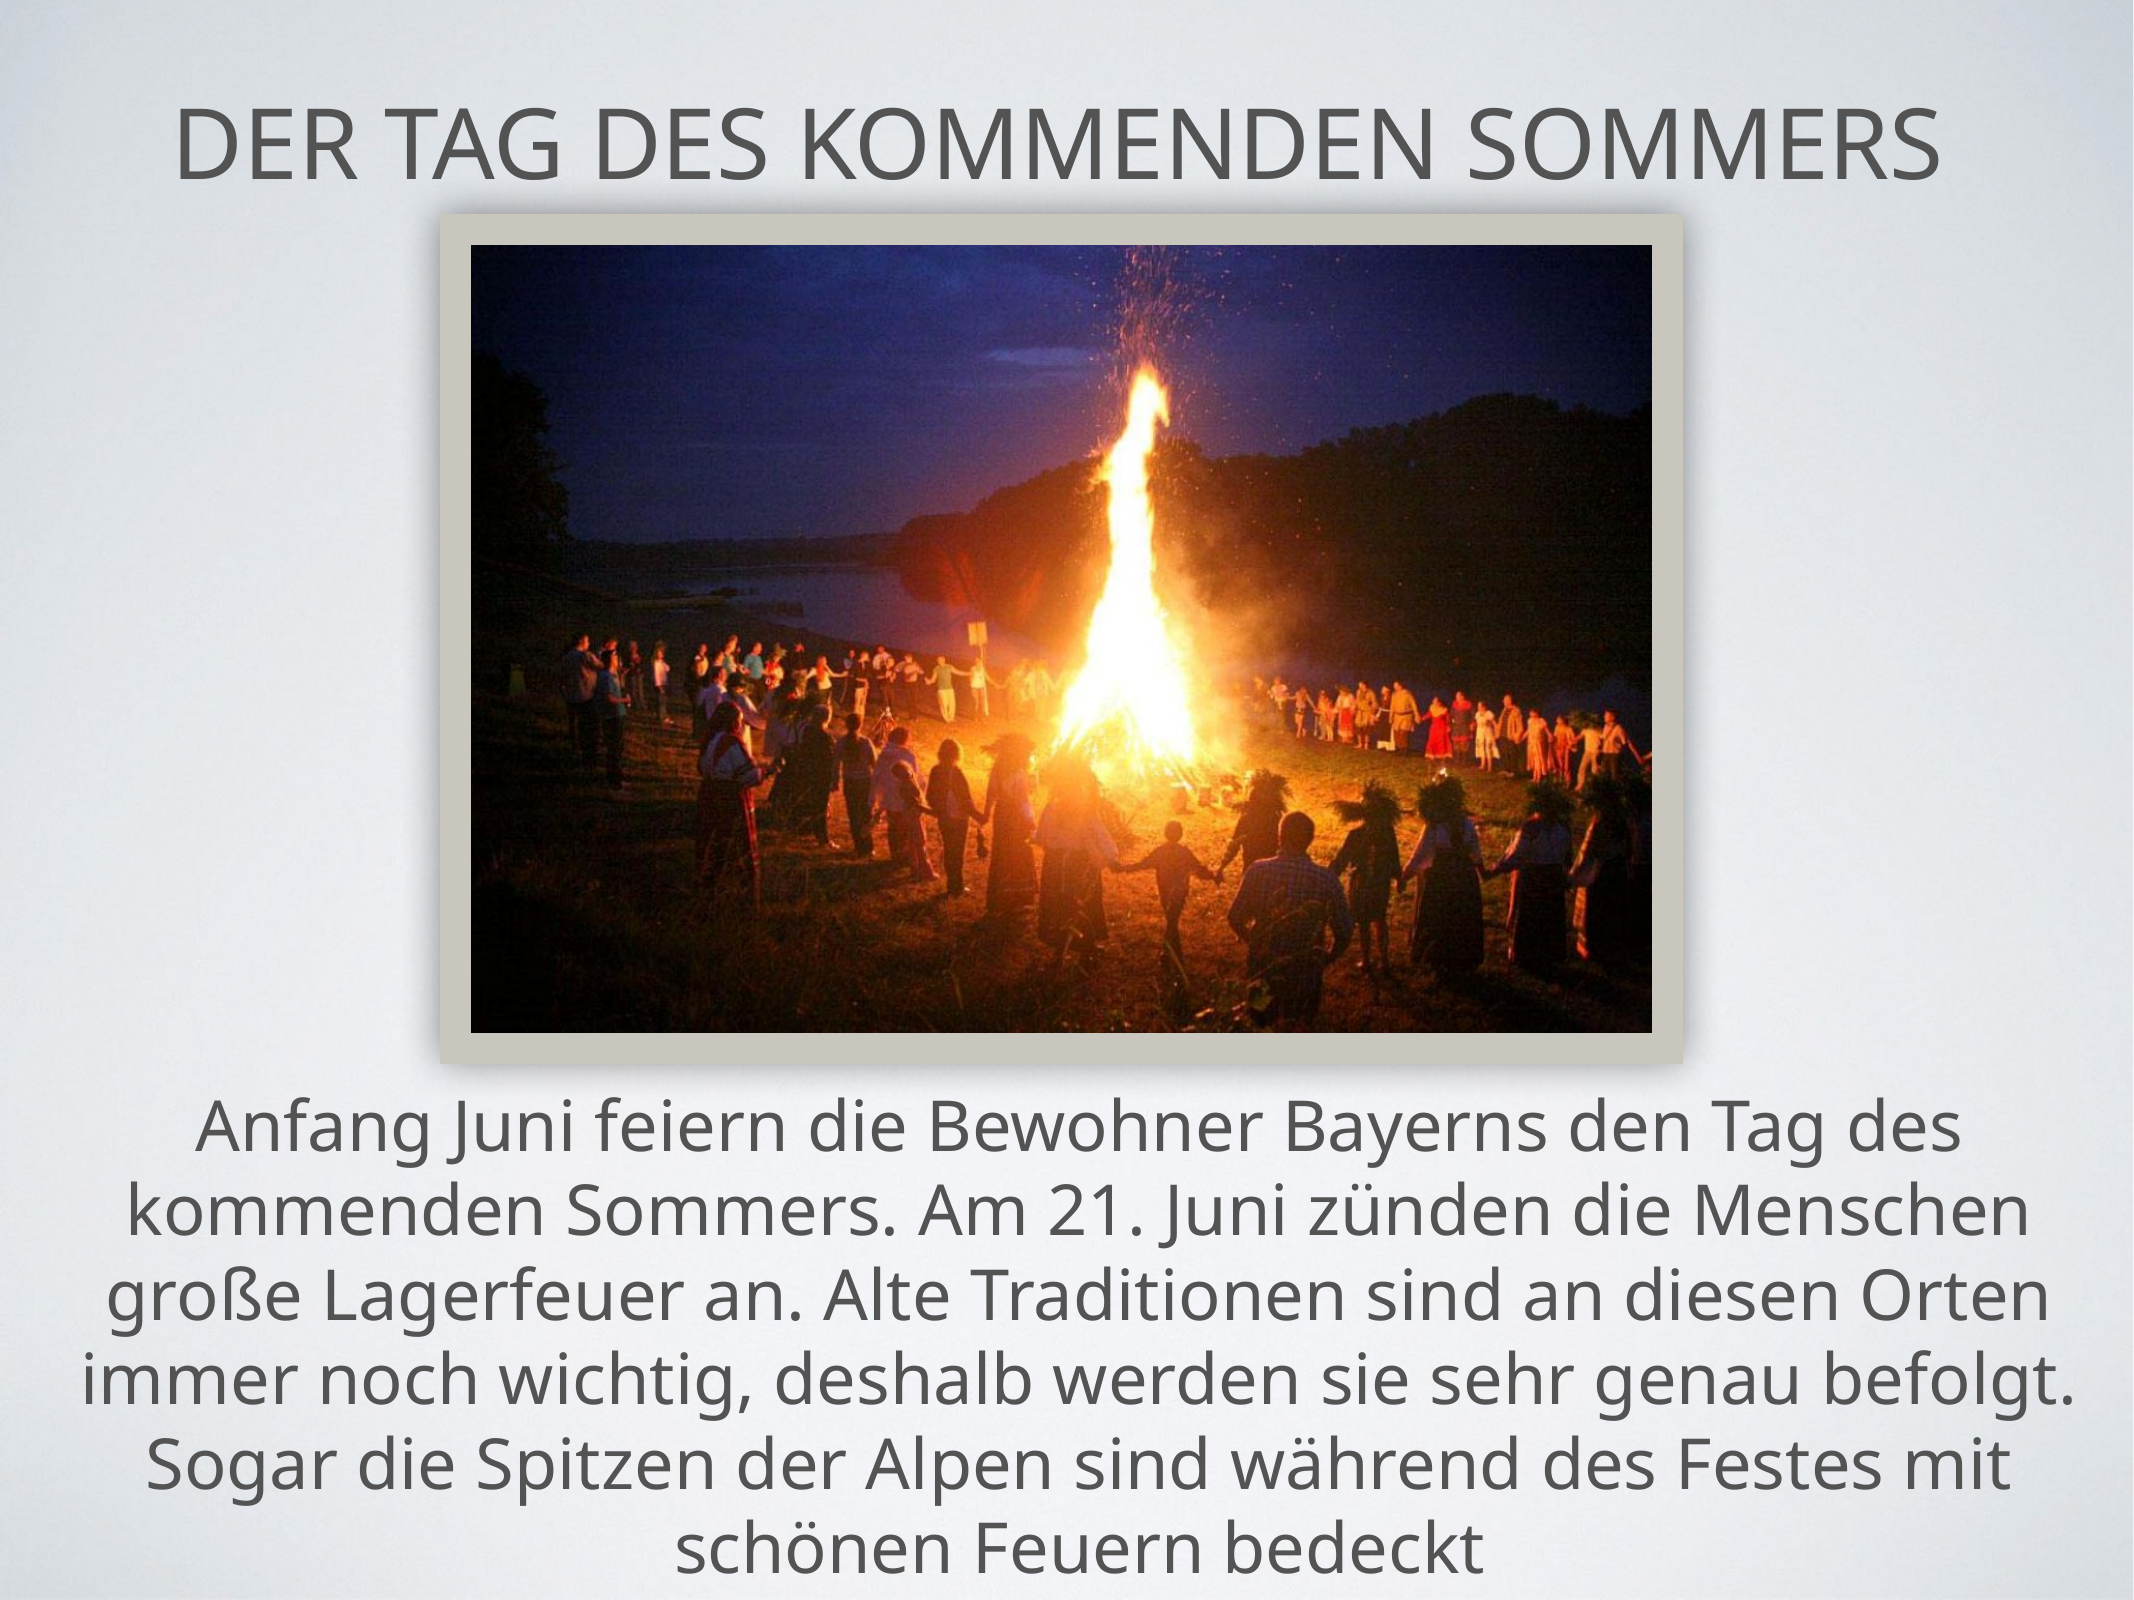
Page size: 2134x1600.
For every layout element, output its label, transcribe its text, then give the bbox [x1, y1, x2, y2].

list Anfang Juni feiern die Bewohner Bayerns den Tag des kommenden Sommers. Am 21. Juni zünden die Menschen große Lagerfeuer an. Alte Traditionen sind an diesen Orten immer noch wichtig, deshalb werden sie sehr genau befolgt. Sogar die Spitzen der Alpen sind während des Festes mit schönen Feuern bedeckt [26, 1068, 2134, 1600]
picture [0, 0, 2134, 1600]
picture [470, 244, 1653, 1033]
title Der Tag des kommenden Sommers [0, 31, 2092, 250]
